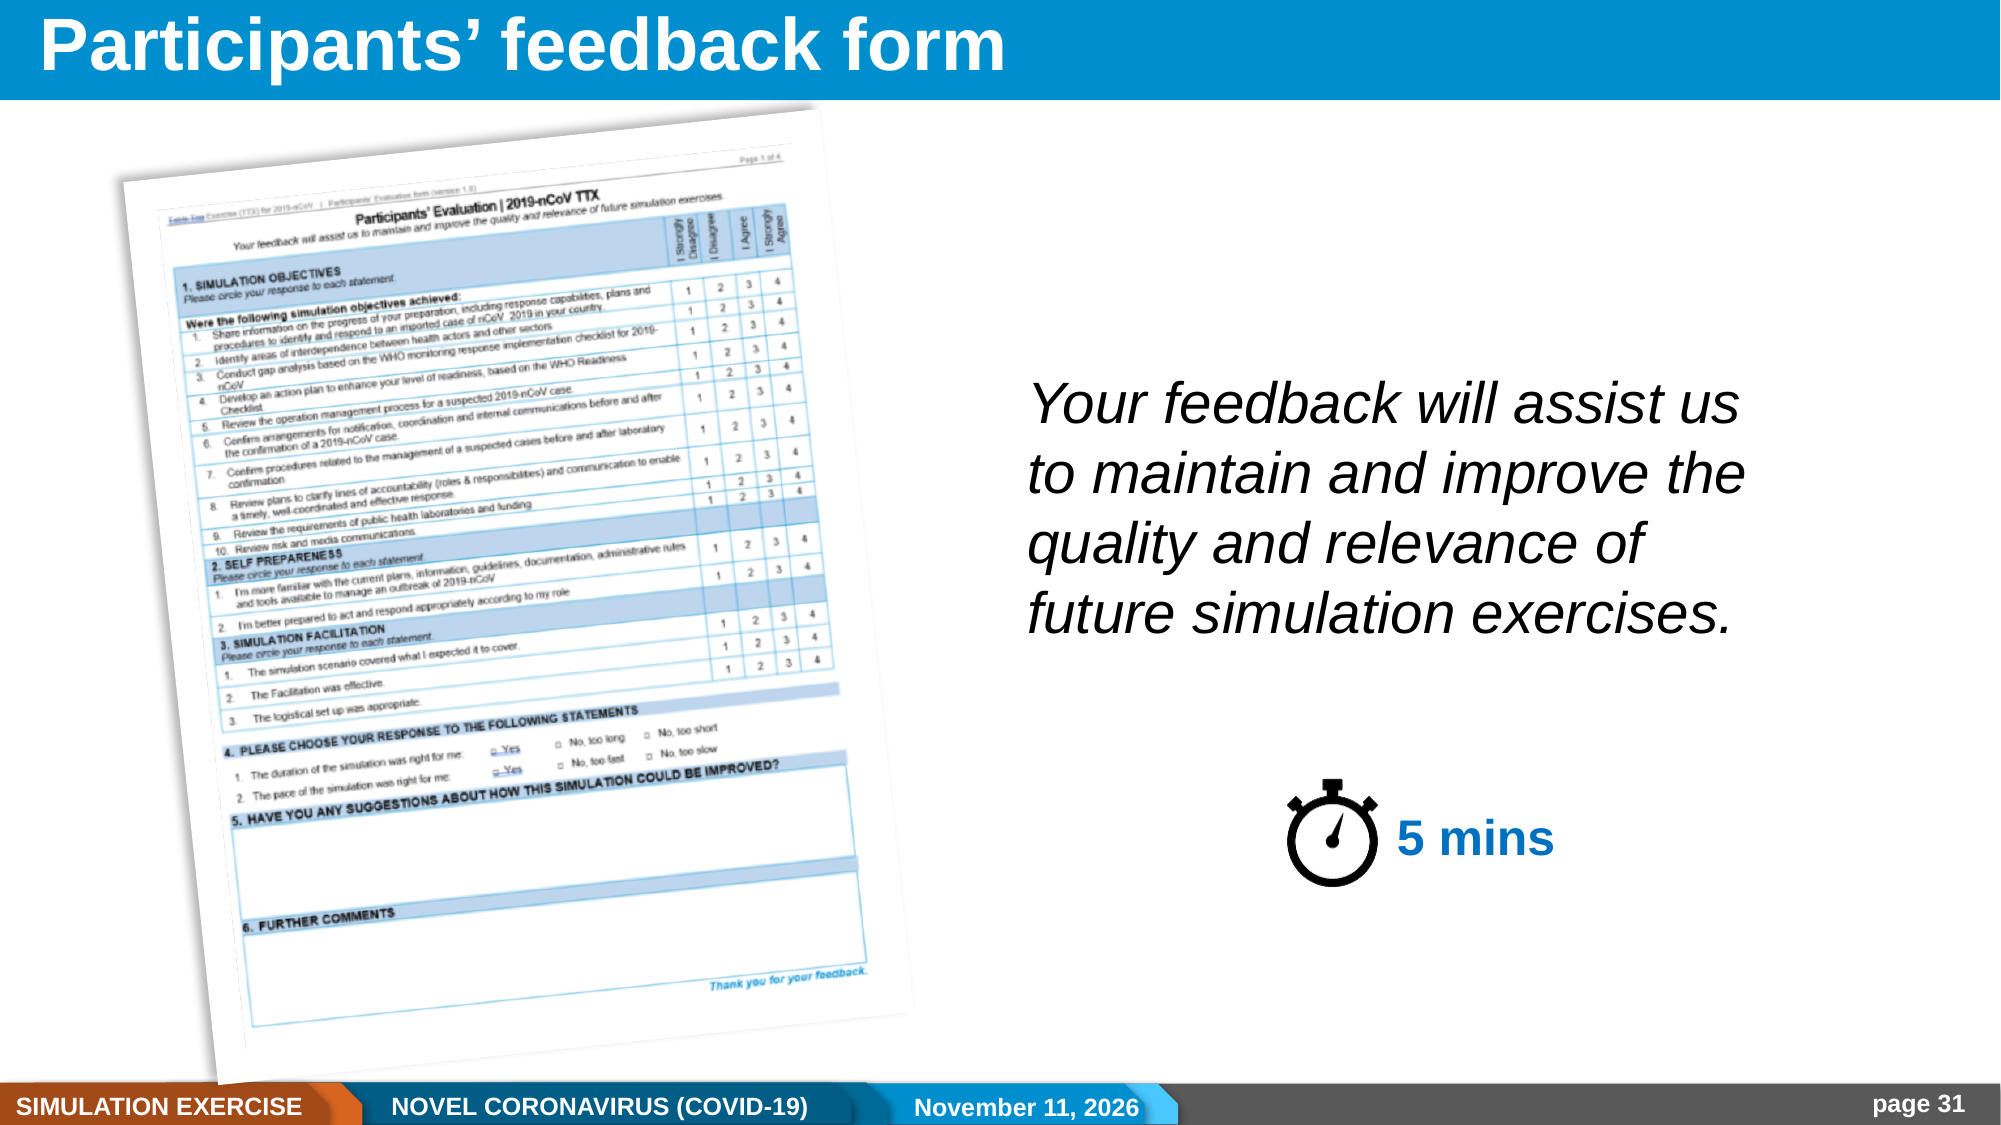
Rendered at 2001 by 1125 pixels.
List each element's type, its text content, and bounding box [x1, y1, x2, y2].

text_box Your feedback will assist us to maintain and improve the quality and relevance of future simulation exercises. [1012, 358, 1800, 653]
picture [159, 145, 879, 1050]
title Participants’ feedback form [25, 0, 1750, 94]
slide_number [899, 1076, 1518, 1125]
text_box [1268, 768, 1572, 892]
